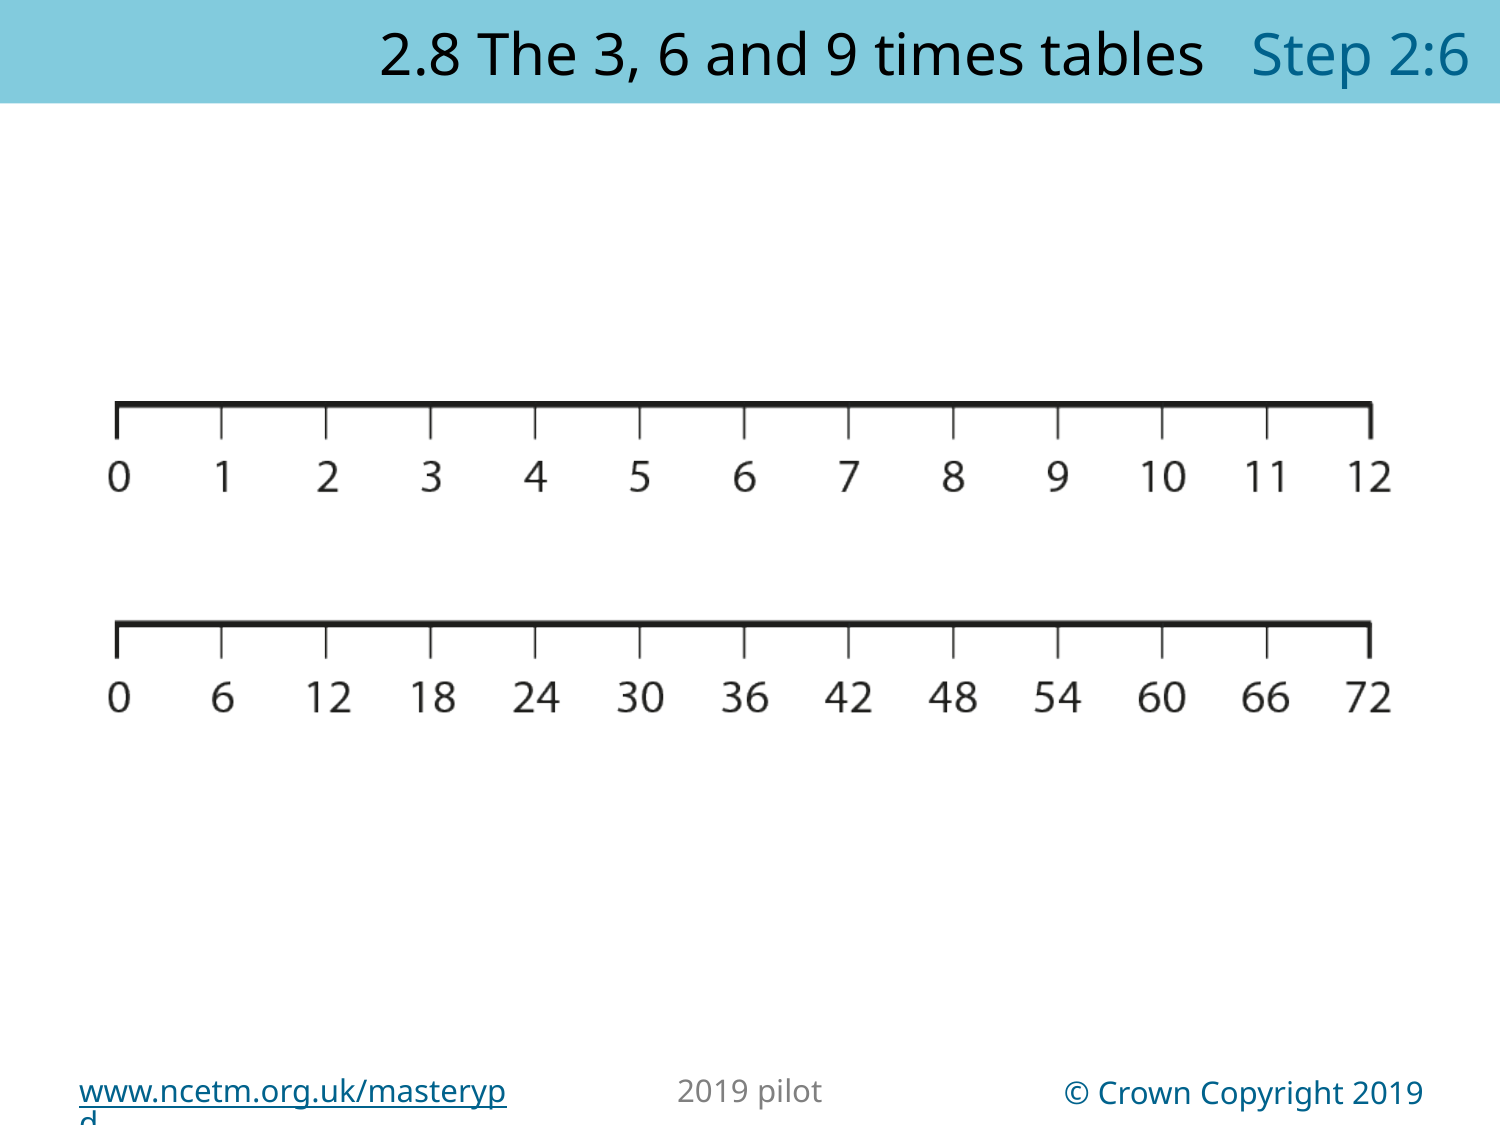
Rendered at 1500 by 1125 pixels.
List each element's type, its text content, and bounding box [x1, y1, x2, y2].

list 2.8 The 3, 6 and 9 times tables Step 2:6 [0, 0, 1500, 104]
picture [106, 401, 1394, 724]
